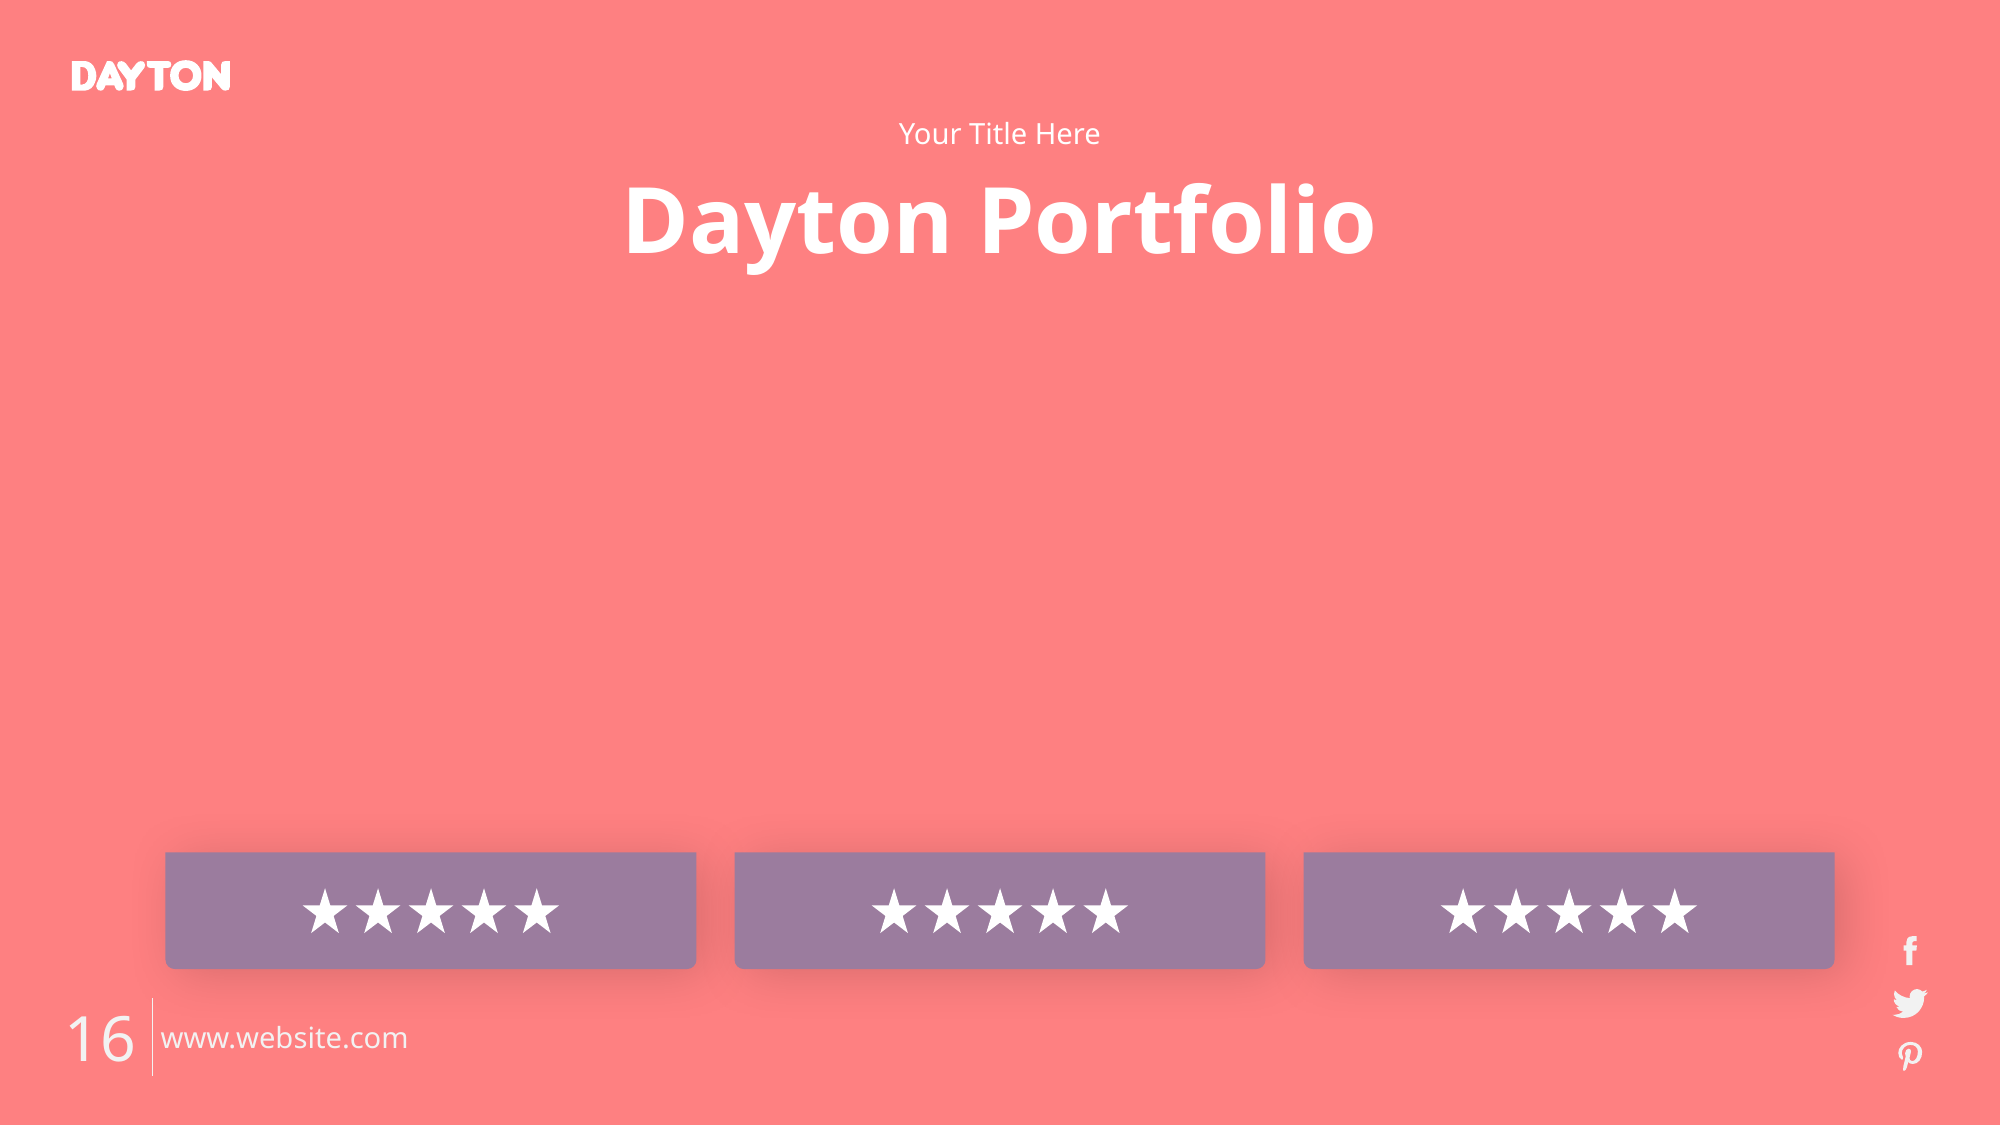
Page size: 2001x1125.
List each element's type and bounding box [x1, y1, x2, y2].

text_box [1440, 888, 1698, 934]
text_box [871, 888, 1129, 934]
picture [734, 368, 1266, 969]
text_box [302, 888, 560, 934]
picture [1303, 368, 1835, 969]
picture [165, 368, 697, 969]
text_box [645, 108, 1355, 281]
